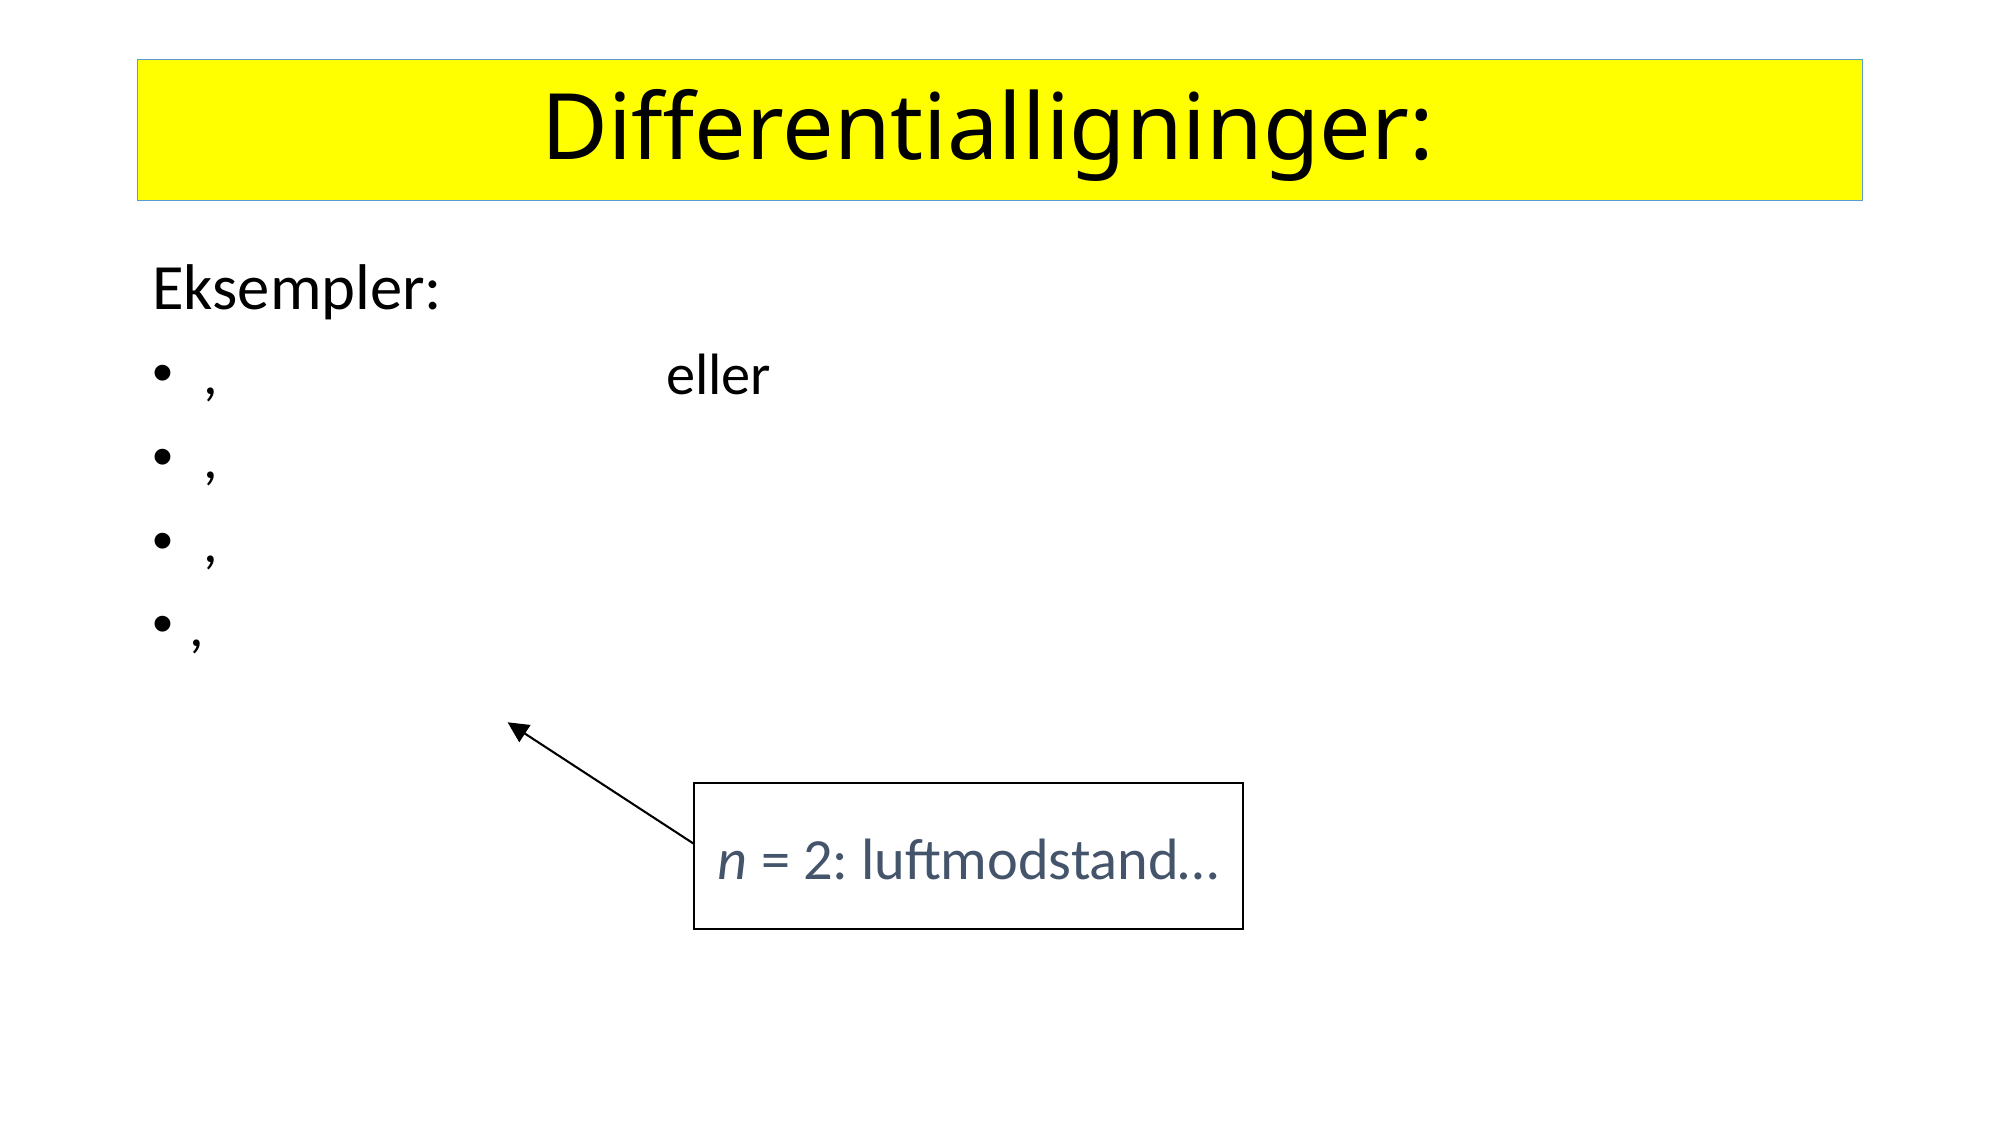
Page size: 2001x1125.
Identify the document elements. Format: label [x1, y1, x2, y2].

text_box [507, 722, 1244, 929]
